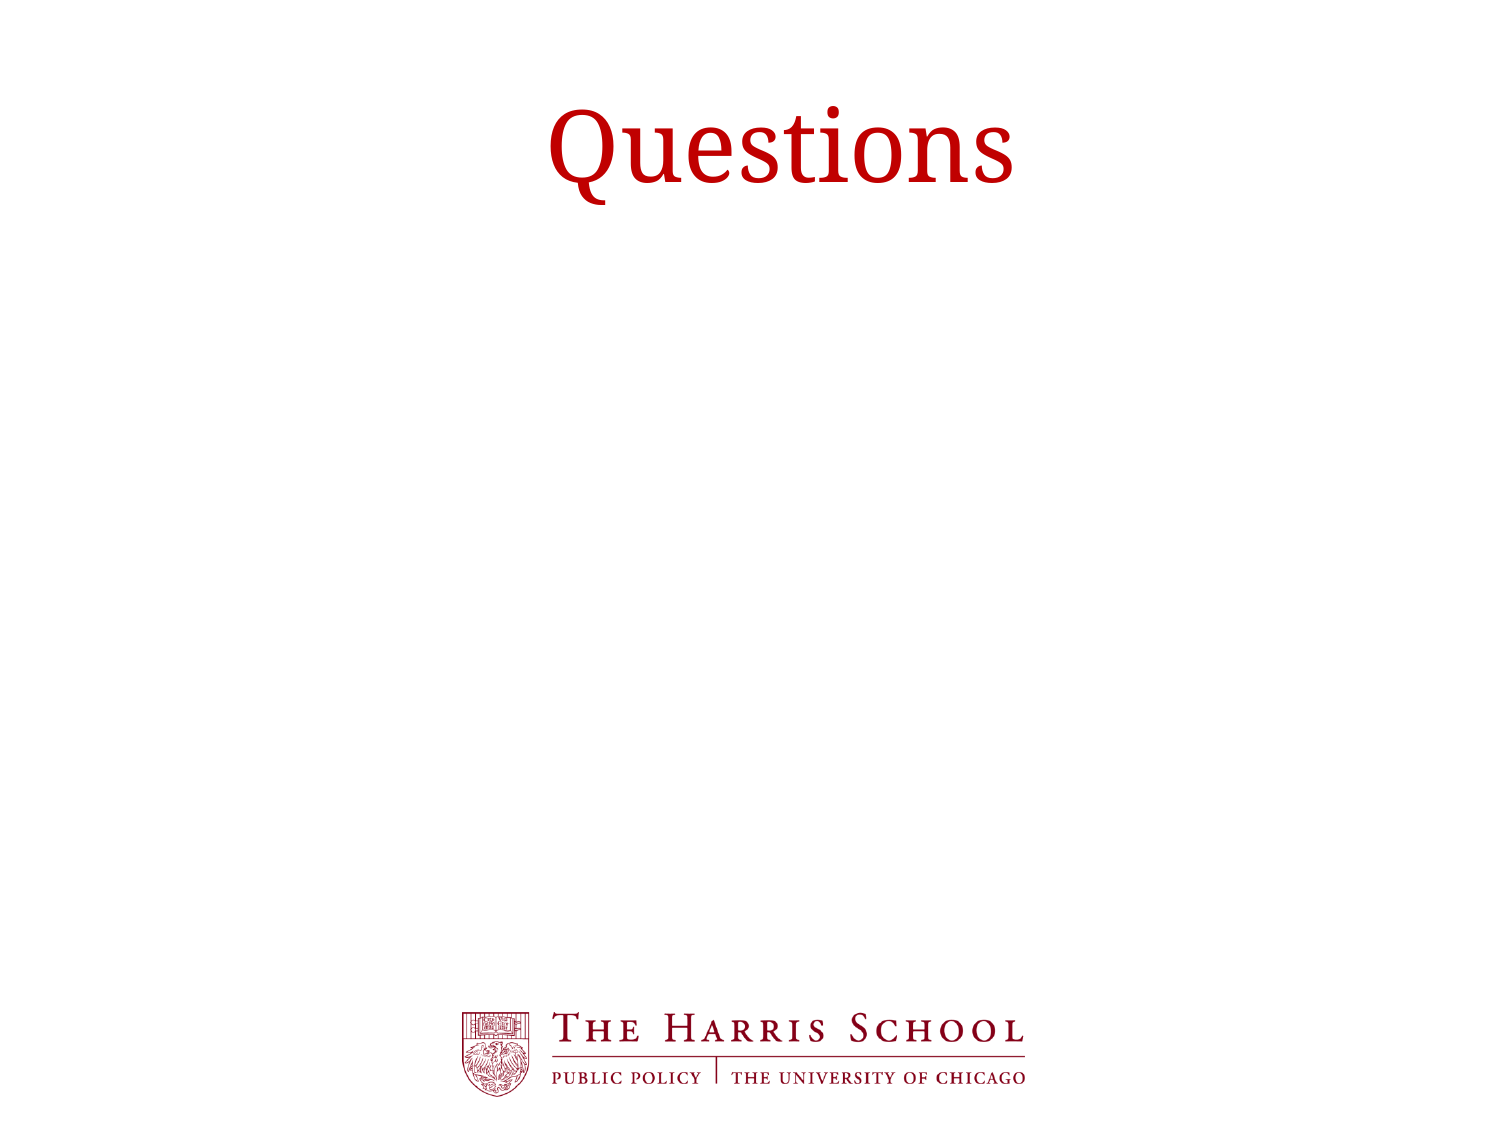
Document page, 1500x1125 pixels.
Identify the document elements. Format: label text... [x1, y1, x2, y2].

picture [462, 1012, 1026, 1097]
text_box Questions [112, 75, 1450, 210]
